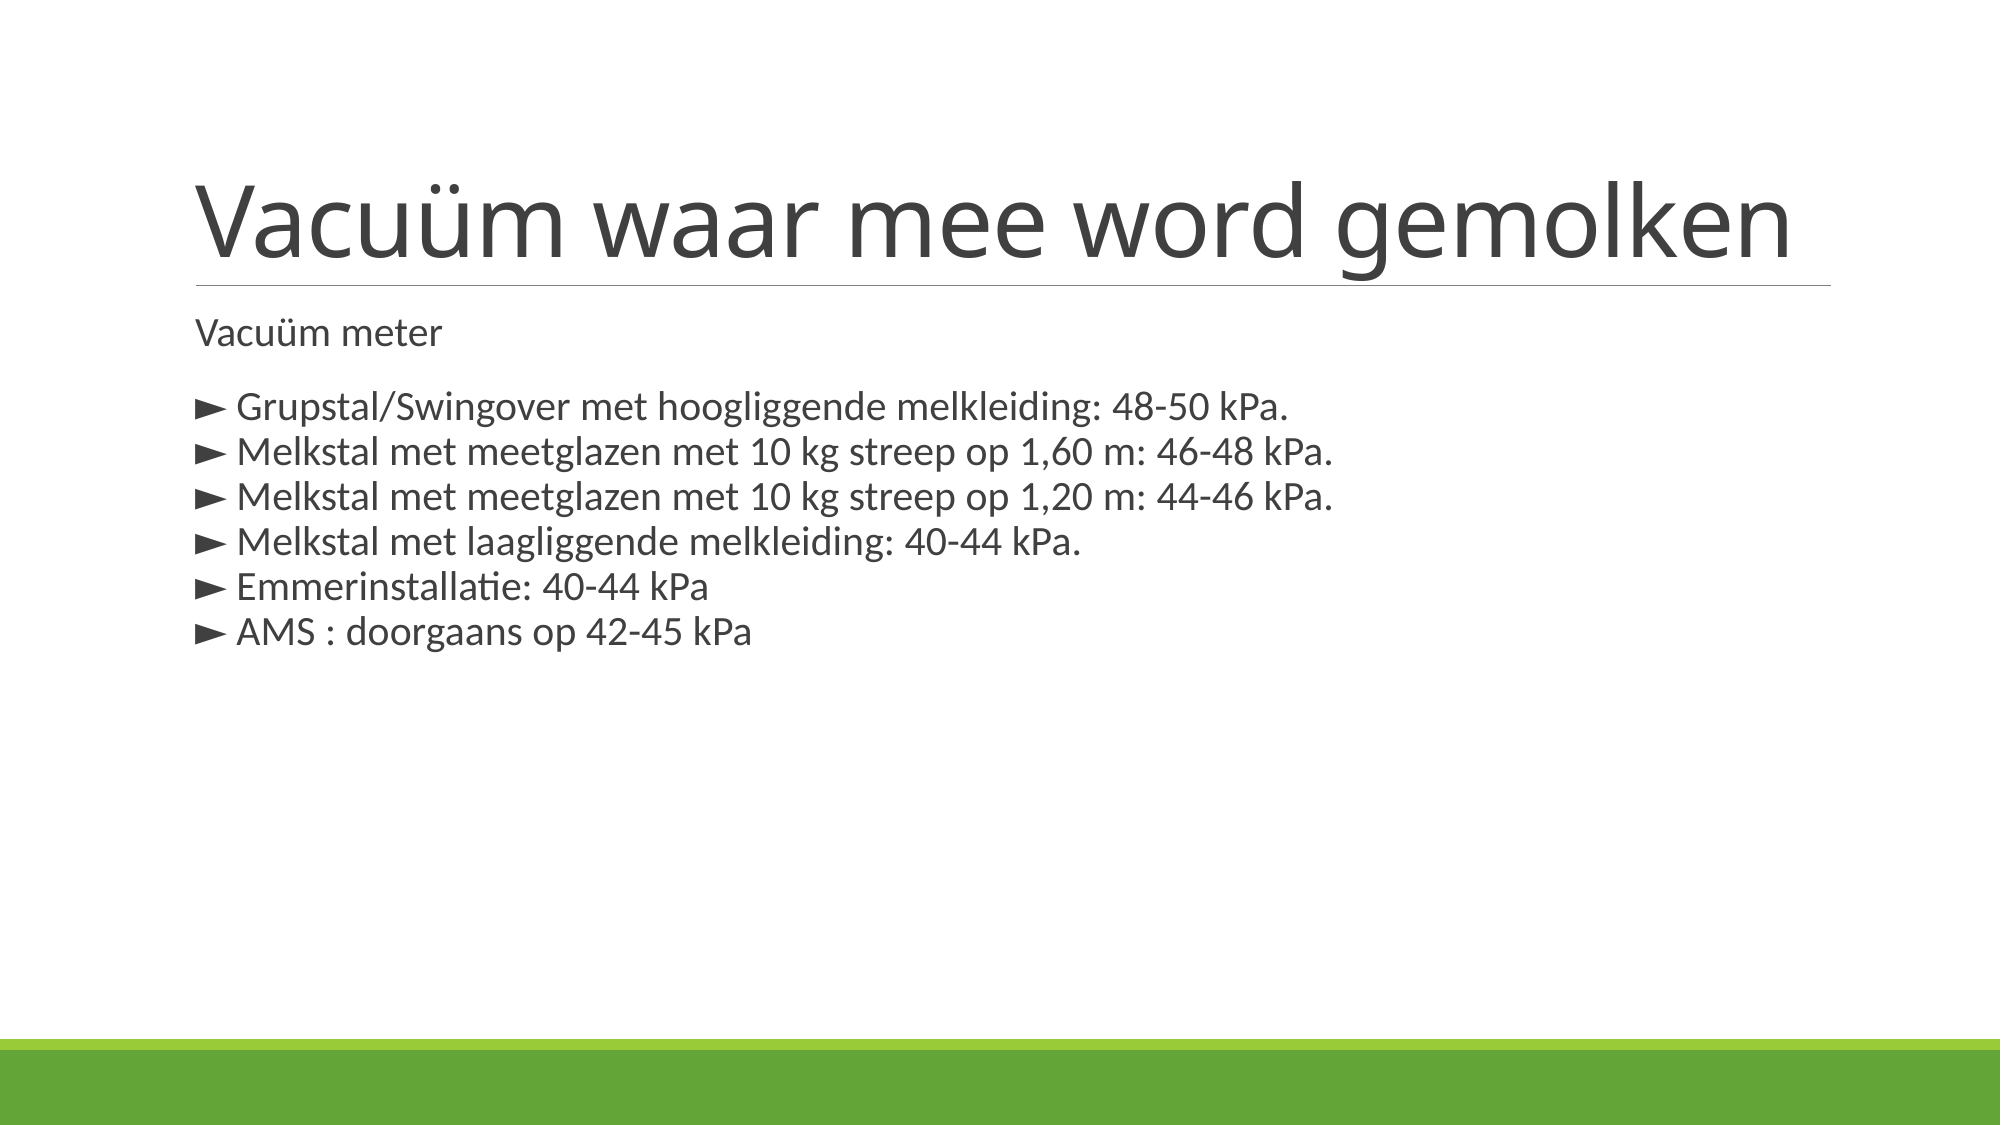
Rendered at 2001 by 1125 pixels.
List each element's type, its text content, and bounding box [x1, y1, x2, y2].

title Vacuüm waar mee word gemolken [180, 47, 1830, 285]
list Vacuüm meter ► Grupstal/Swingover met hoogliggende melkleiding: 48-50 kPa. ► Melkstal met meetglazen met 10 kg streep op 1,60 m: 46-48 kPa. ► Melkstal met meetglazen met 10 kg streep op 1,20 m: 44-46 kPa. ► Melkstal met laagliggende melkleiding: 40-44 kPa. ► Emmerinstallatie: 40-44 kPa ► AMS : doorgaans op 42-45 kPa [180, 302, 1830, 963]
